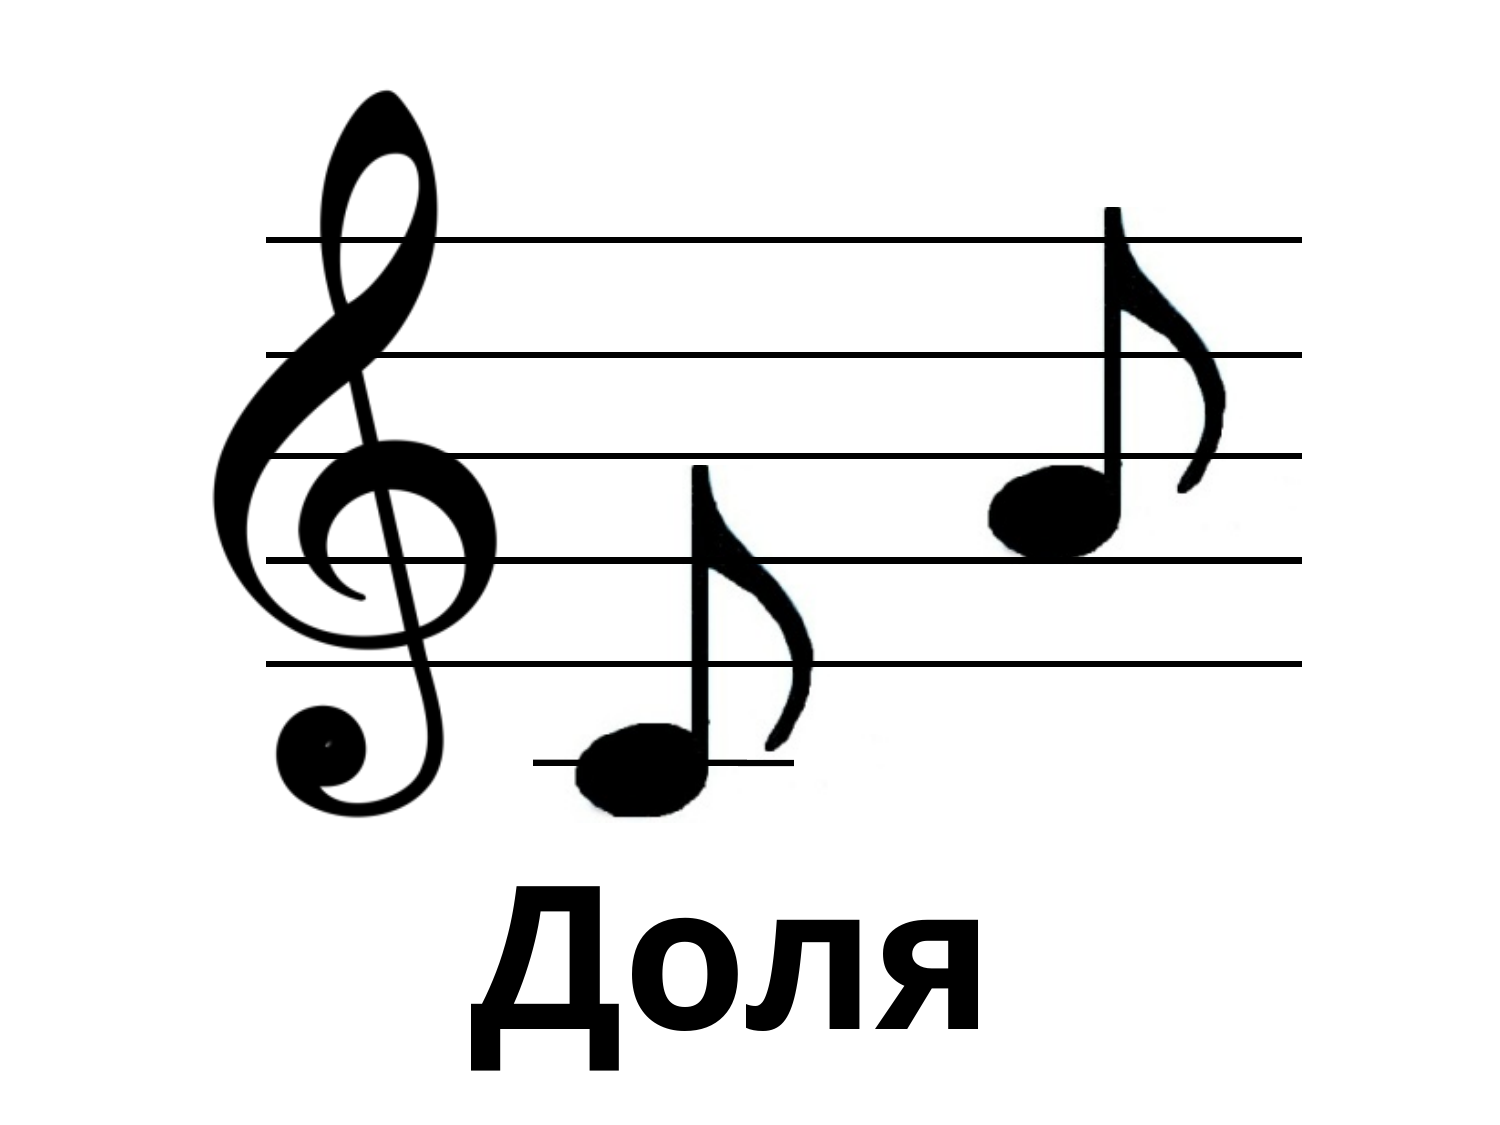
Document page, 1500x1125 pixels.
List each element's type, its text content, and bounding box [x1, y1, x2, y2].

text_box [170, 77, 1318, 835]
text_box Доля [301, 843, 1164, 1077]
